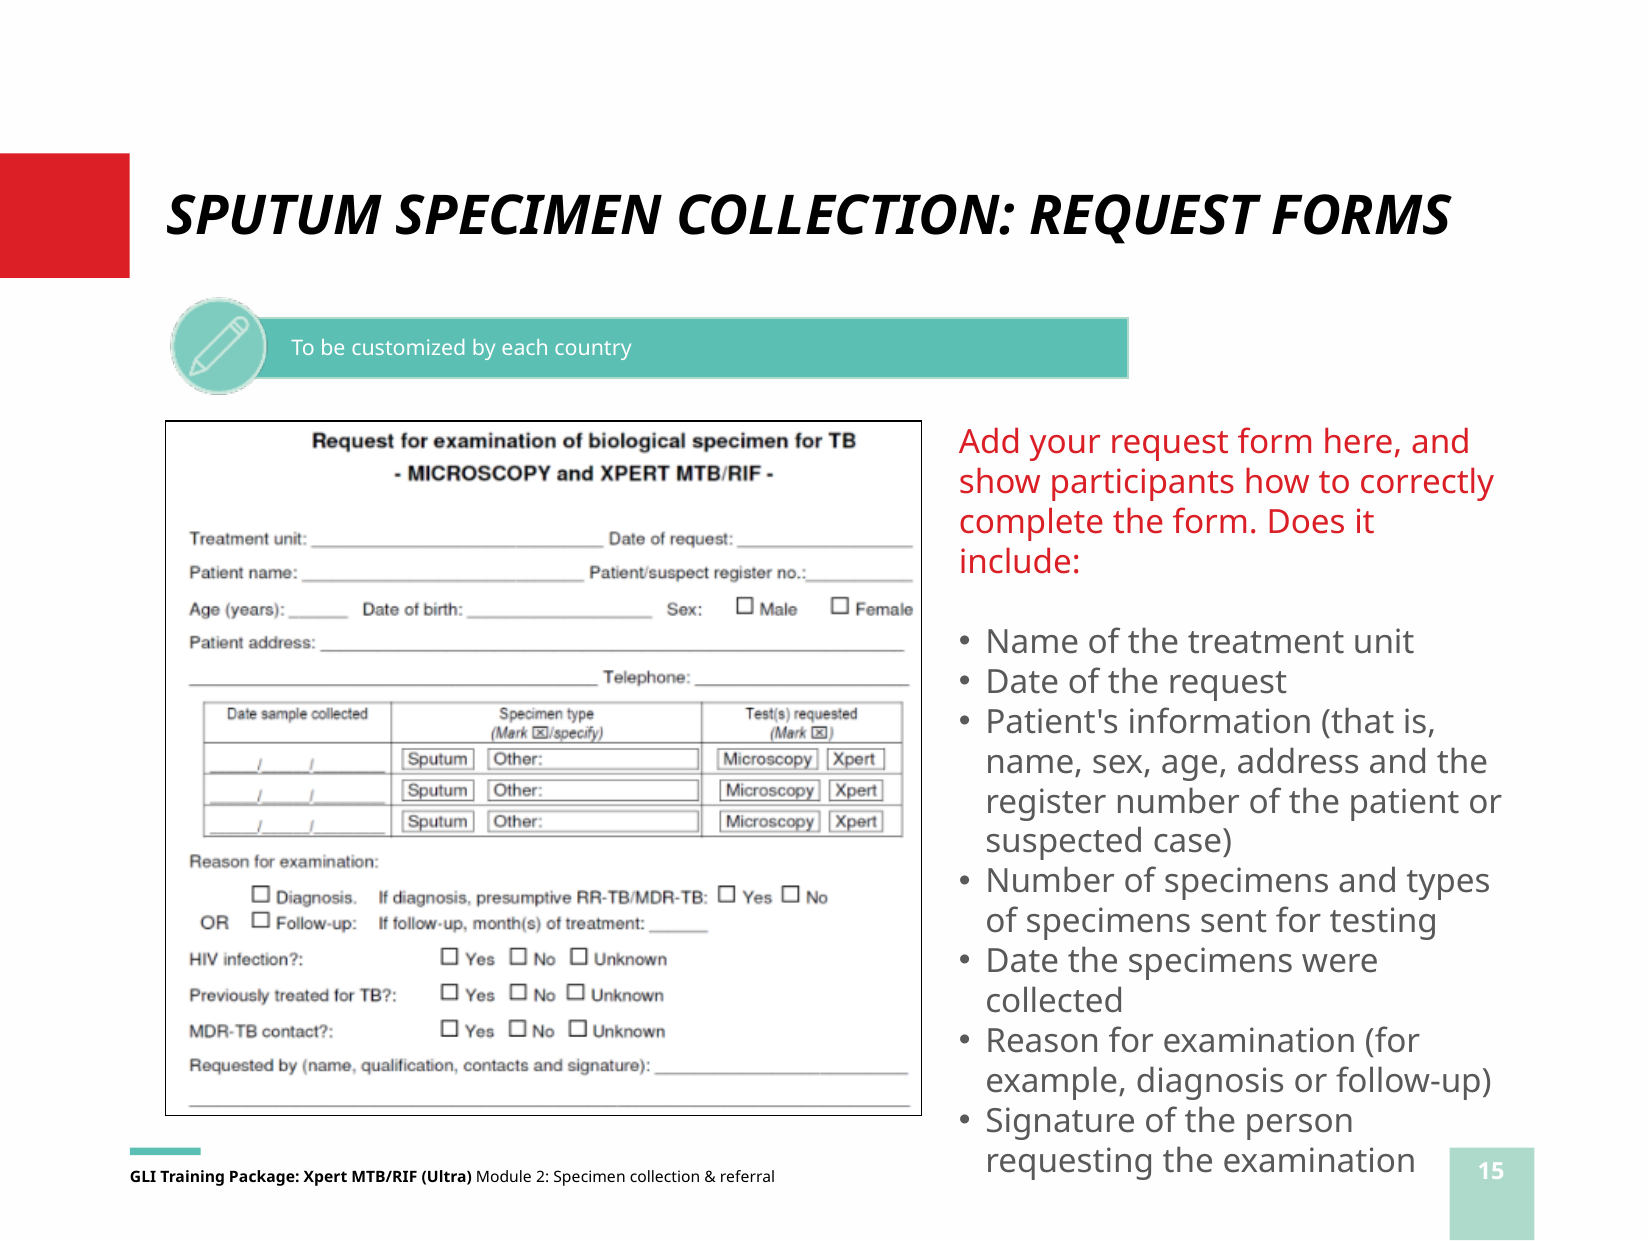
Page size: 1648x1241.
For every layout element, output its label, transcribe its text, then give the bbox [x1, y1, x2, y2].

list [166, 421, 921, 1115]
title SPUTUM SPECIMEN COLLECTION: REQUEST FORMS [166, 138, 1648, 296]
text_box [166, 293, 1232, 398]
text_box Add your request form here, and show participants how to correctly complete the form. Does it include: Name of the treatment unit Date of the request Patient's information (that is, name, sex, age, address and the register number of the patient or suspected case) Number of specimens and types of specimens sent for testing Date the specimens were collected Reason for examination (for example, diagnosis or follow-up) Signature of the person requesting the examination [944, 413, 1520, 1227]
